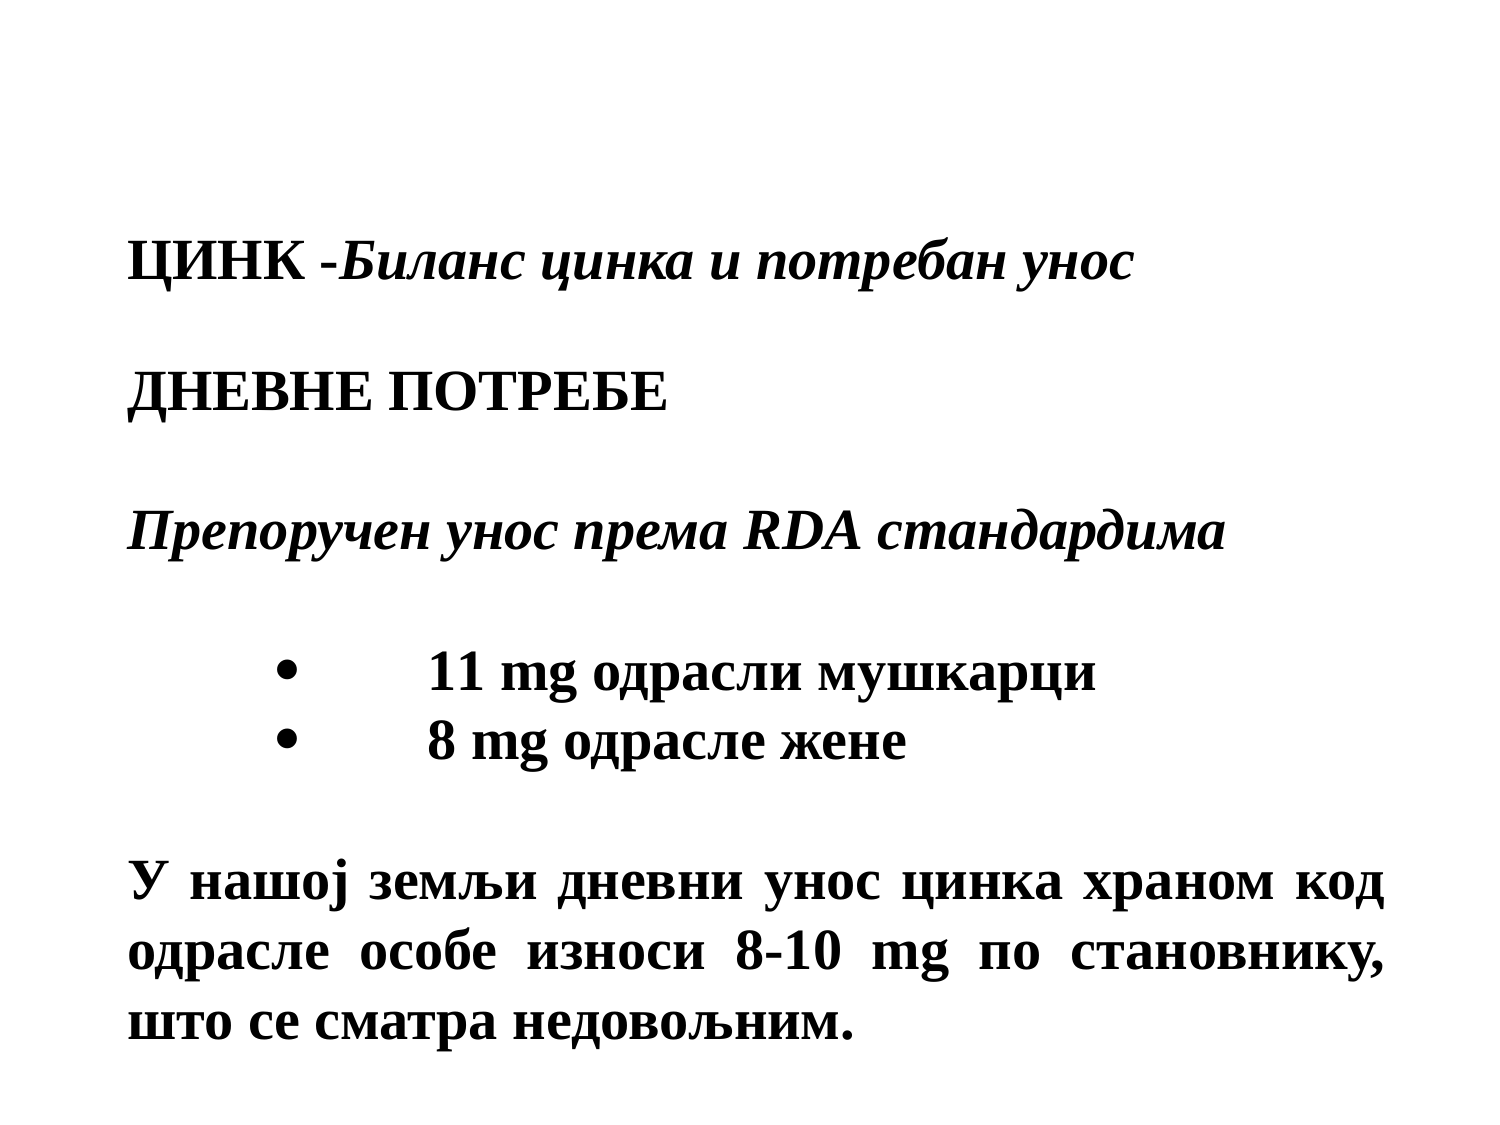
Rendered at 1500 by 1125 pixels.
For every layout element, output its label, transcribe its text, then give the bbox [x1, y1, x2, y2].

text_box ЦИНК -Биланс цинка и потребан унос ДНЕВНЕ ПОТРЕБЕ Препоручен унос према RDA стандардима · 11 mg одрасли мушкарци · 8 mg одрасле жене У нашој земљи дневни унос цинка храном код одрасле особе износи 8-10 mg по становнику, што се сматра недовољним. [112, 214, 1400, 1059]
